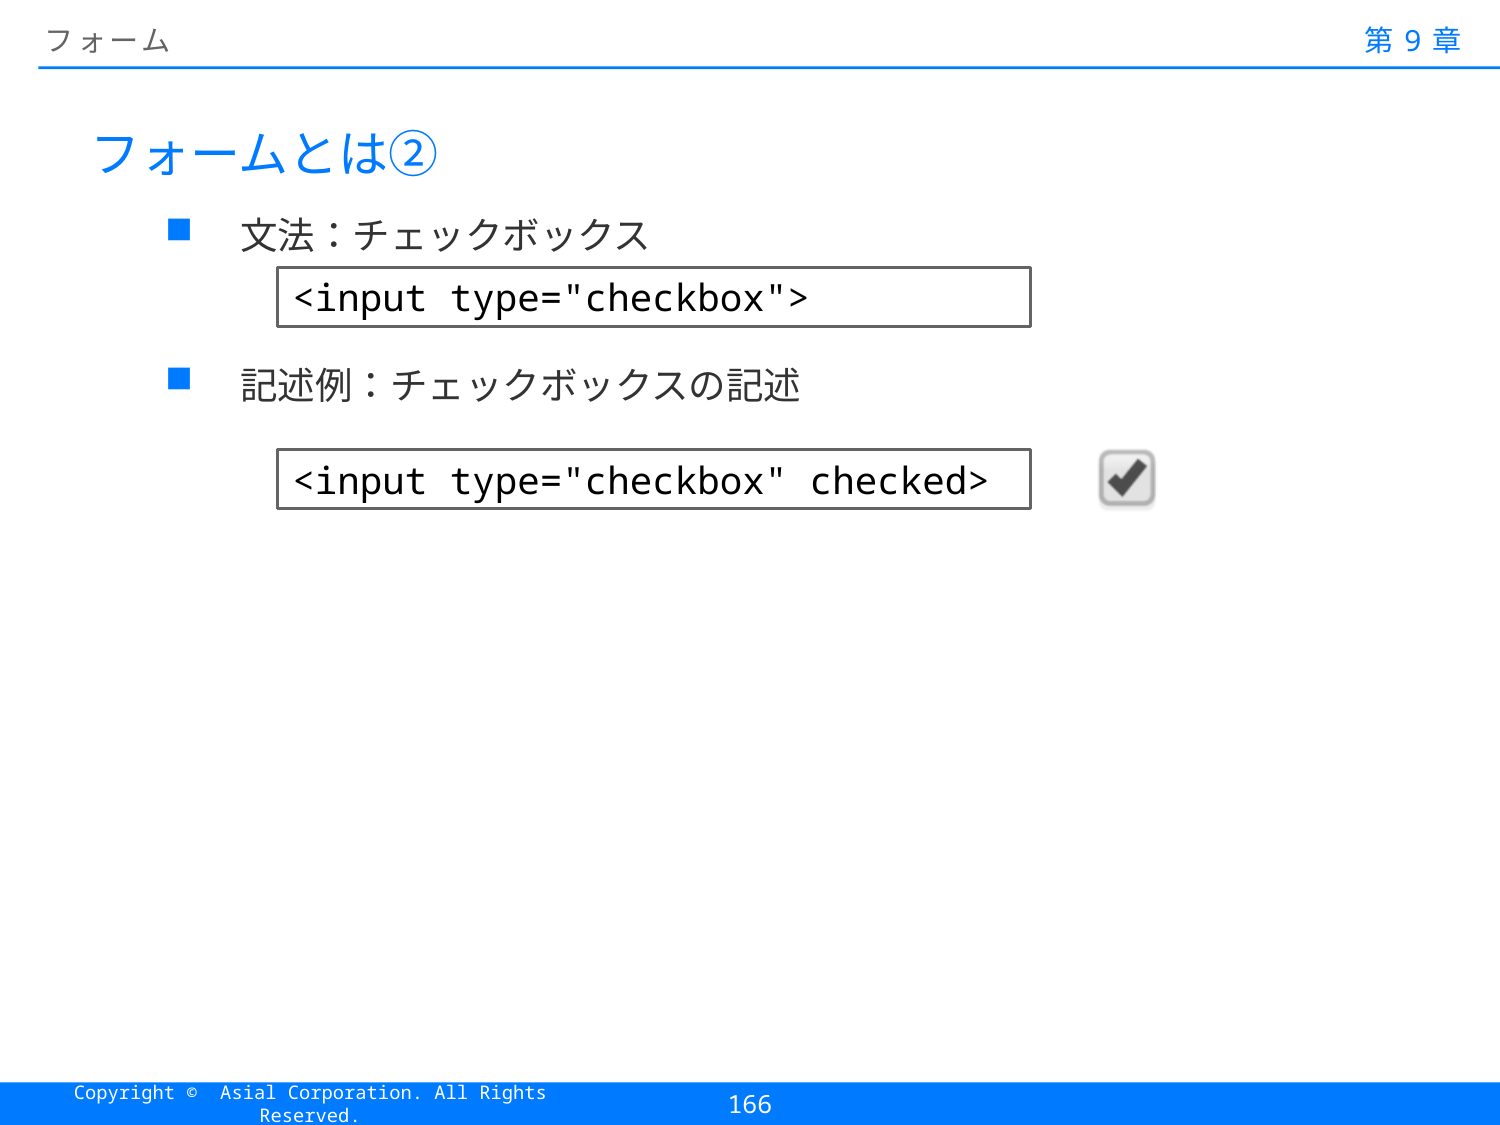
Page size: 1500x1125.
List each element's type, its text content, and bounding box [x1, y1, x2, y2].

text_box <input type="checkbox"> [275, 265, 1032, 328]
list 第9章 [702, 7, 1477, 72]
text_box <input type="checkbox" checked> [275, 448, 1032, 511]
list フォームとは② 文法：チェックボックス 記述例：チェックボックスの記述 [75, 84, 1425, 988]
title フォーム [29, 7, 702, 72]
slide_number 166 [581, 1075, 919, 1125]
picture [1079, 435, 1175, 524]
